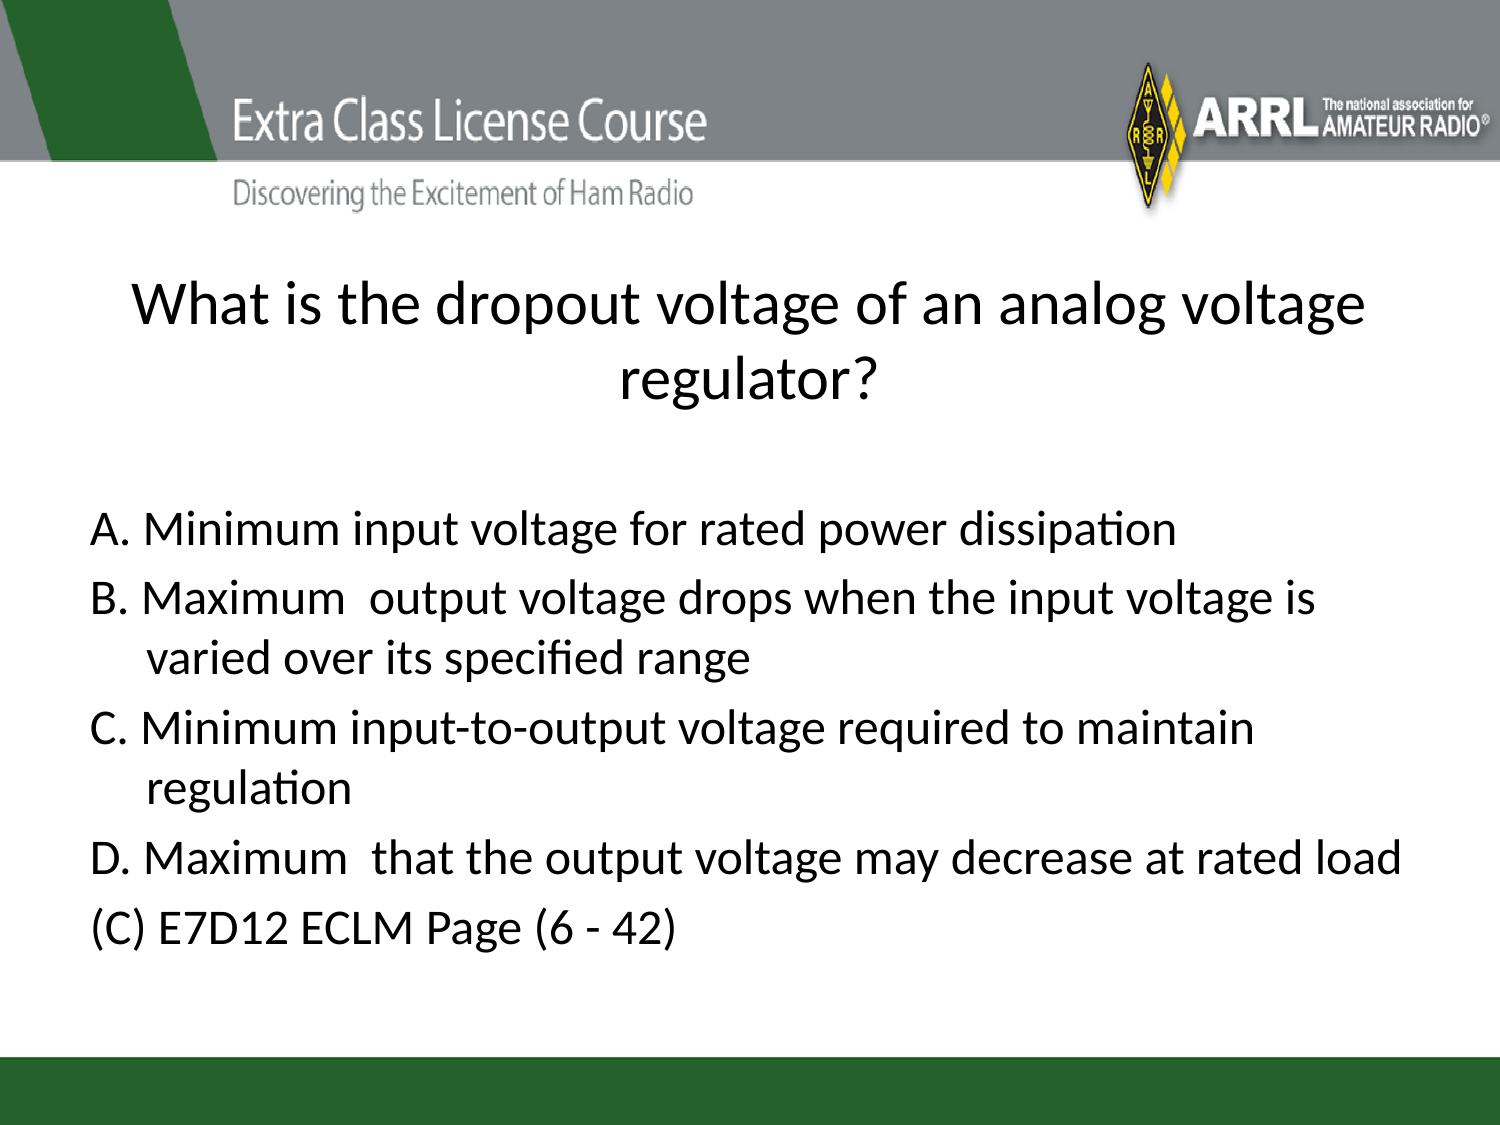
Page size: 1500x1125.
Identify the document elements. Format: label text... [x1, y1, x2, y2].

picture [0, 0, 1500, 1125]
list A. Minimum input voltage for rated power dissipation B. Maximum output voltage drops when the input voltage is varied over its specified range C. Minimum input-to-output voltage required to maintain regulation D. Maximum that the output voltage may decrease at rated load (C) E7D12 ECLM Page (6 - 42) [75, 487, 1425, 1005]
title What is the dropout voltage of an analog voltage regulator? [75, 254, 1425, 435]
